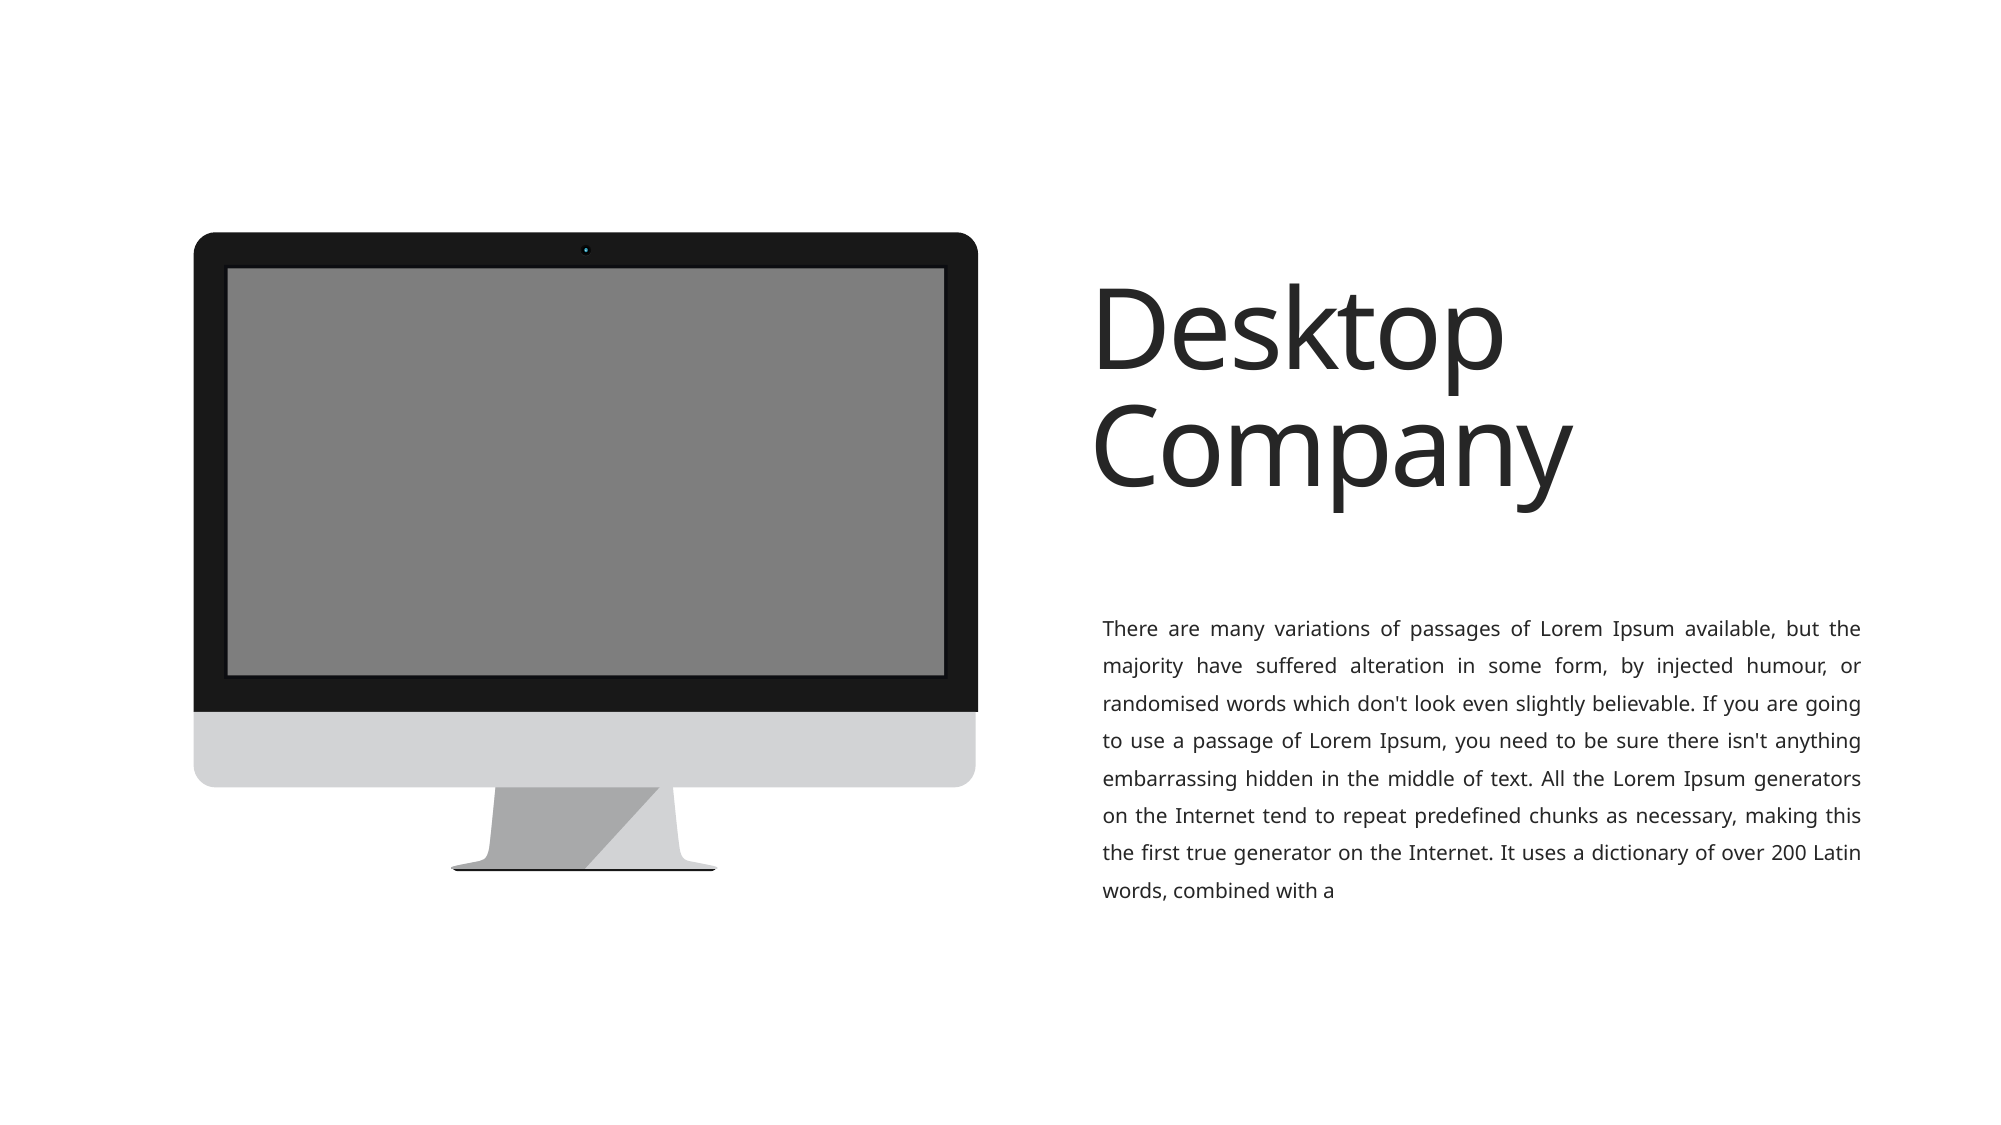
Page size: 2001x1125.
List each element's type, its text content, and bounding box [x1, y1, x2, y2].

text_box Desktop [999, 243, 2000, 360]
text_box Company [999, 360, 2000, 523]
text_box There are many variations of passages of Lorem Ipsum available, but the majority have suffered alteration in some form, by injected humour, or randomised words which don't look even slightly believable. If you are going to use a passage of Lorem Ipsum, you need to be sure there isn't anything embarrassing hidden in the middle of text. All the Lorem Ipsum generators on the Internet tend to repeat predefined chunks as necessary, making this the first true generator on the Internet. It uses a dictionary of over 200 Latin words, combined with a [1087, 595, 1877, 910]
picture [229, 259, 947, 676]
